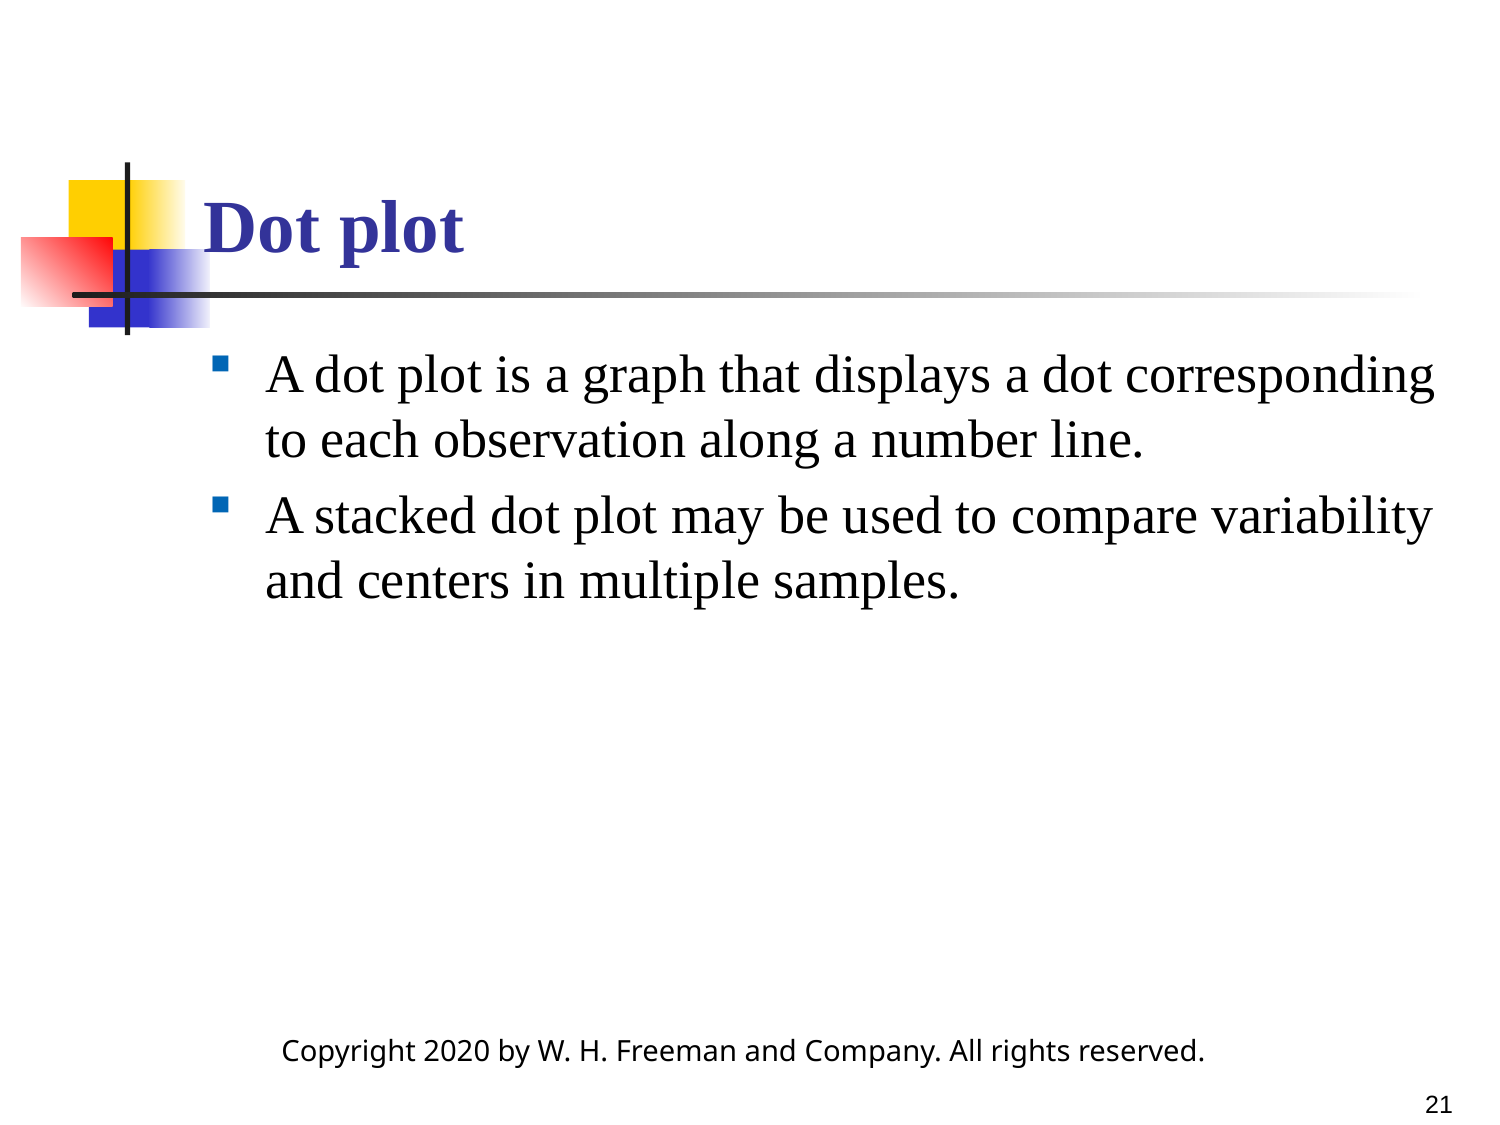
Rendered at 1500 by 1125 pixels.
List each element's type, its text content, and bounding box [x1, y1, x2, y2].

list A dot plot is a graph that displays a dot corresponding to each observation along a number line. A stacked dot plot may be used to compare variability and centers in multiple samples. [193, 331, 1469, 1006]
title Dot plot [188, 35, 1468, 275]
